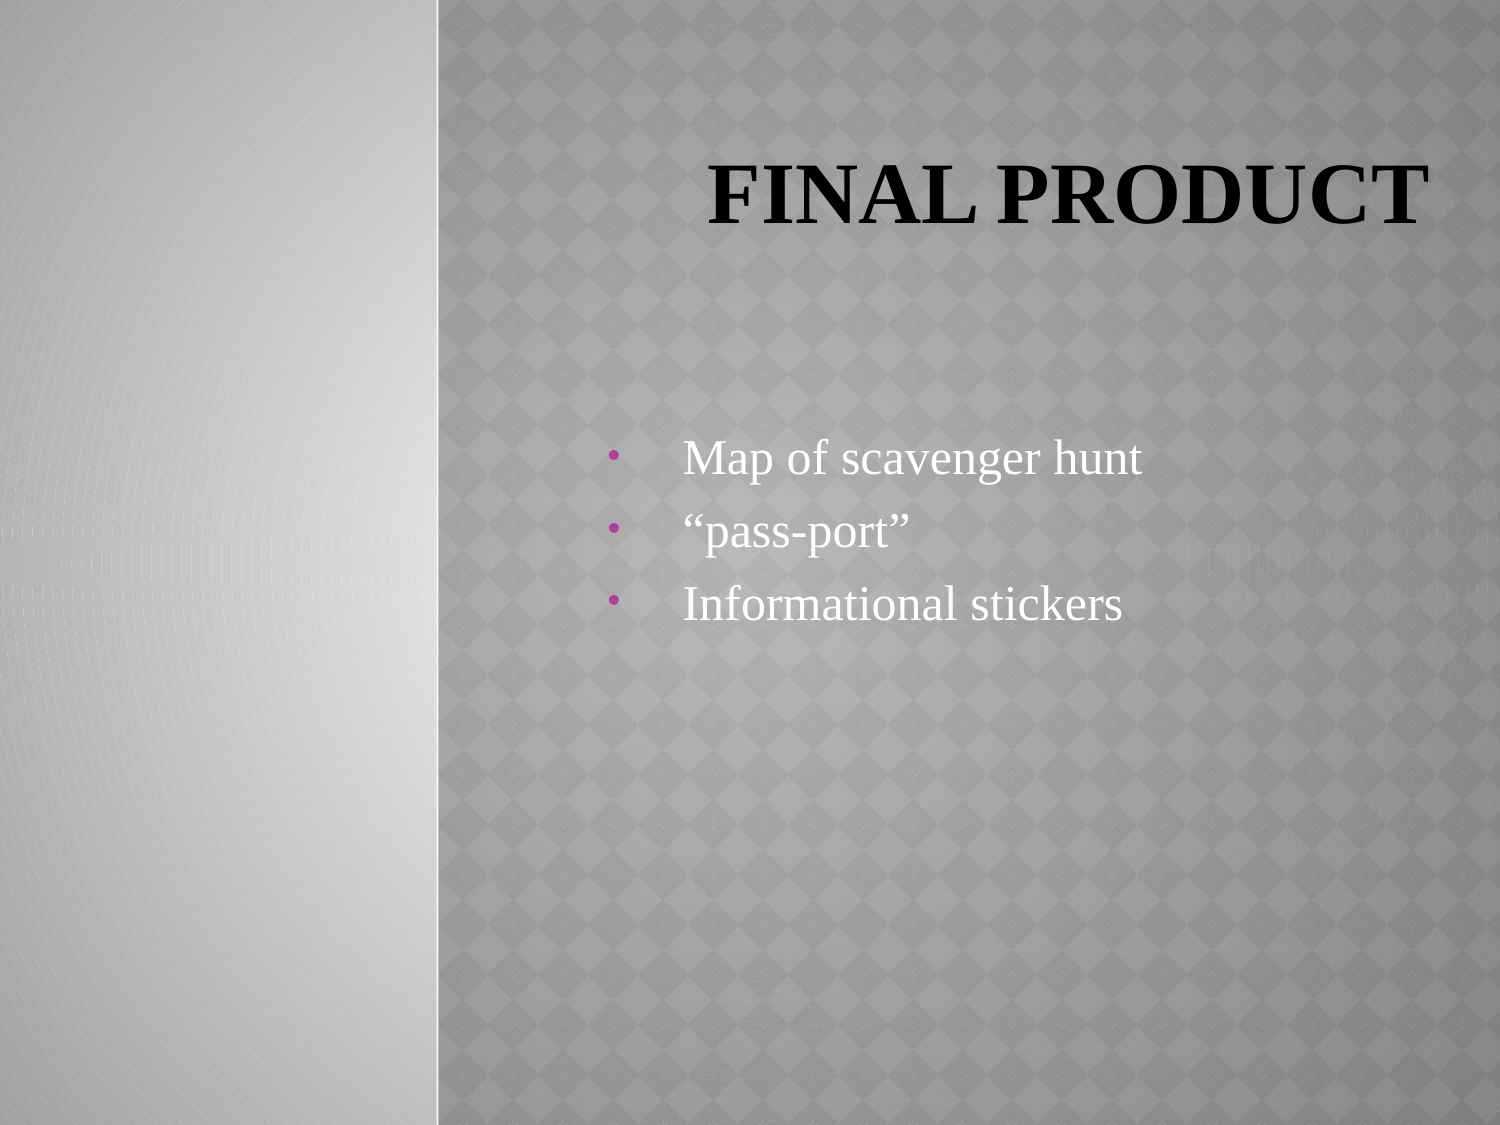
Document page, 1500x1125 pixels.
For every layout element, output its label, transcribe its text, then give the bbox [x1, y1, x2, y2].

subtitle Map of scavenger hunt “pass-port” Informational stickers [600, 425, 1438, 738]
title Final product [162, 0, 1438, 242]
